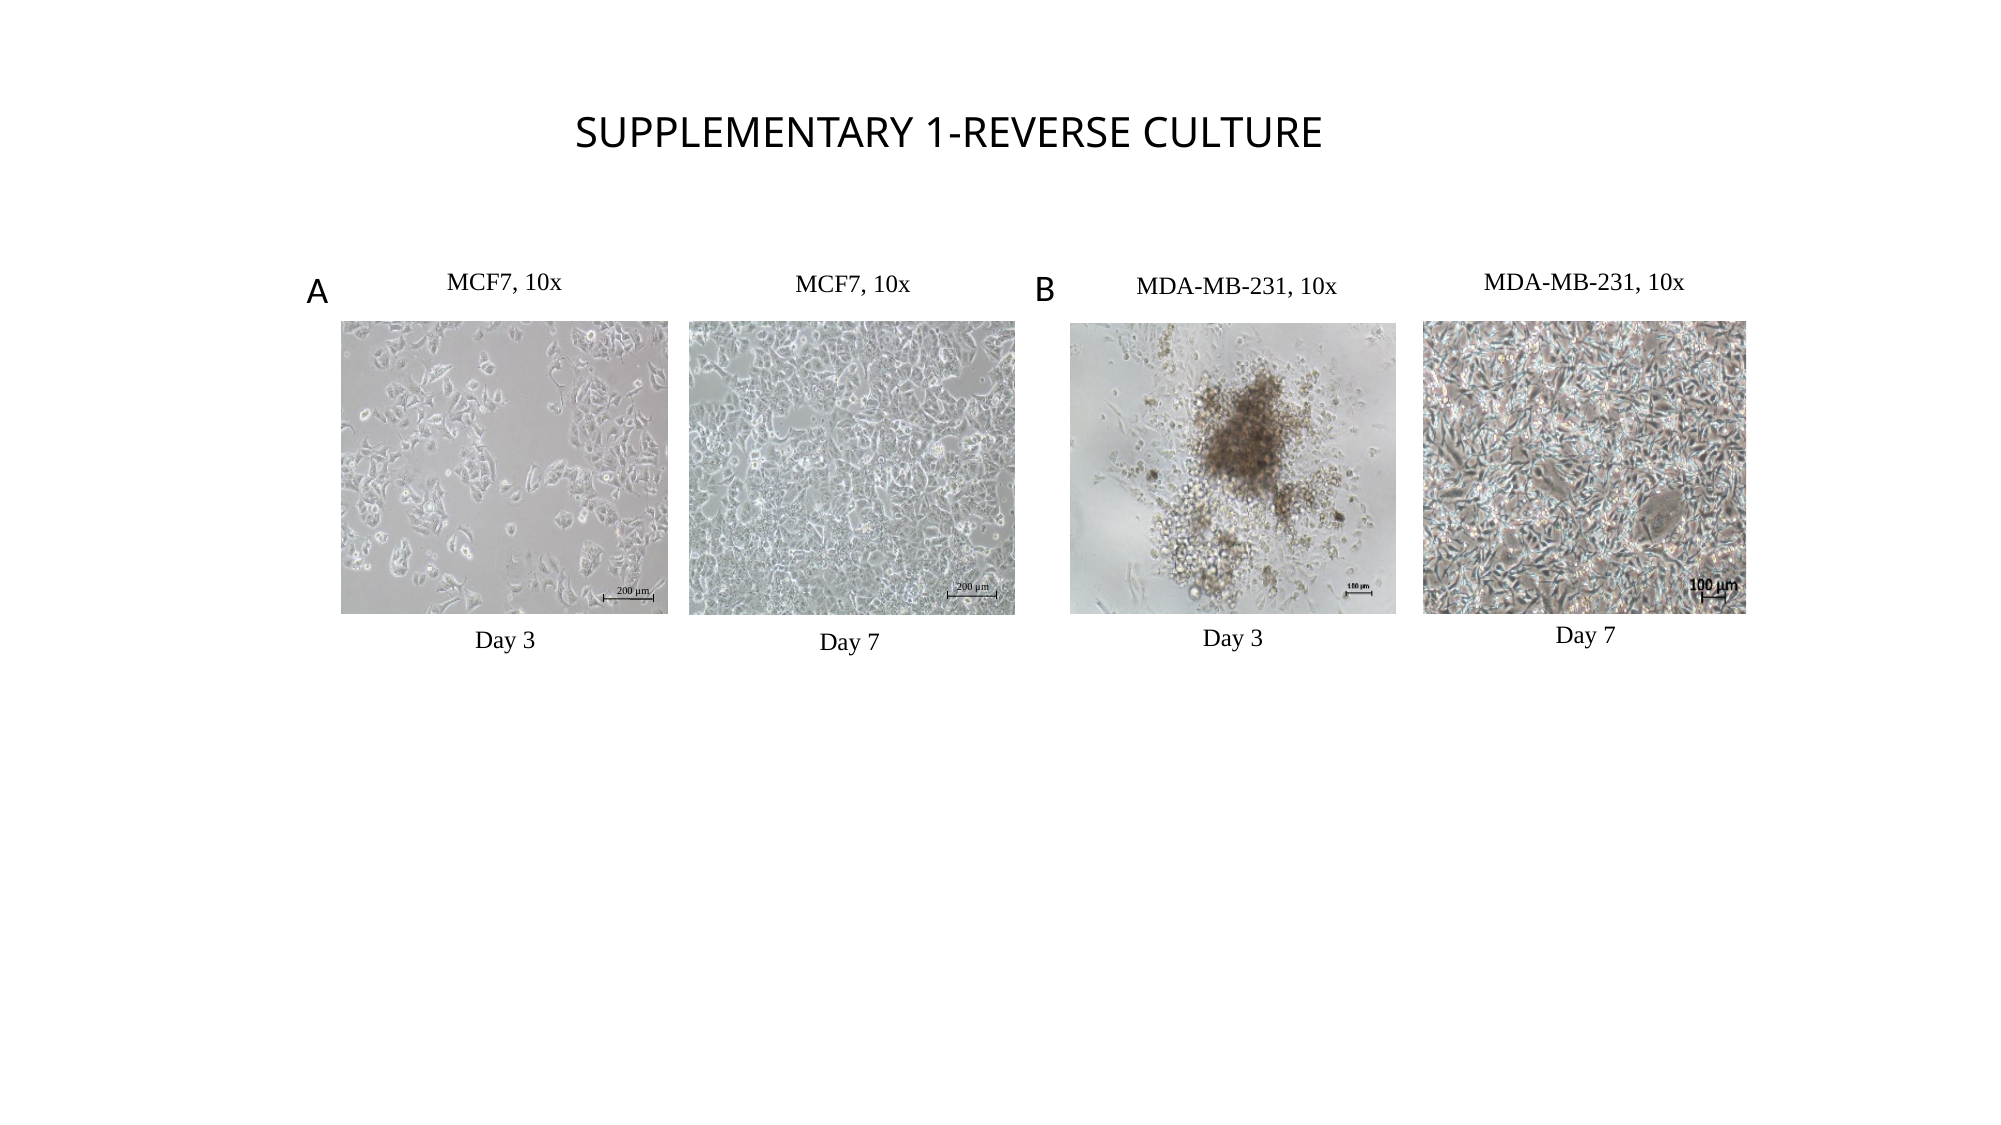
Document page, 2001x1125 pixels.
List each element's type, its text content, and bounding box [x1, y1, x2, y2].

text_box SUPPLEMENTARY 1-REVERSE CULTURE [463, 90, 1435, 164]
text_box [340, 257, 1749, 679]
text_box A [291, 258, 340, 319]
